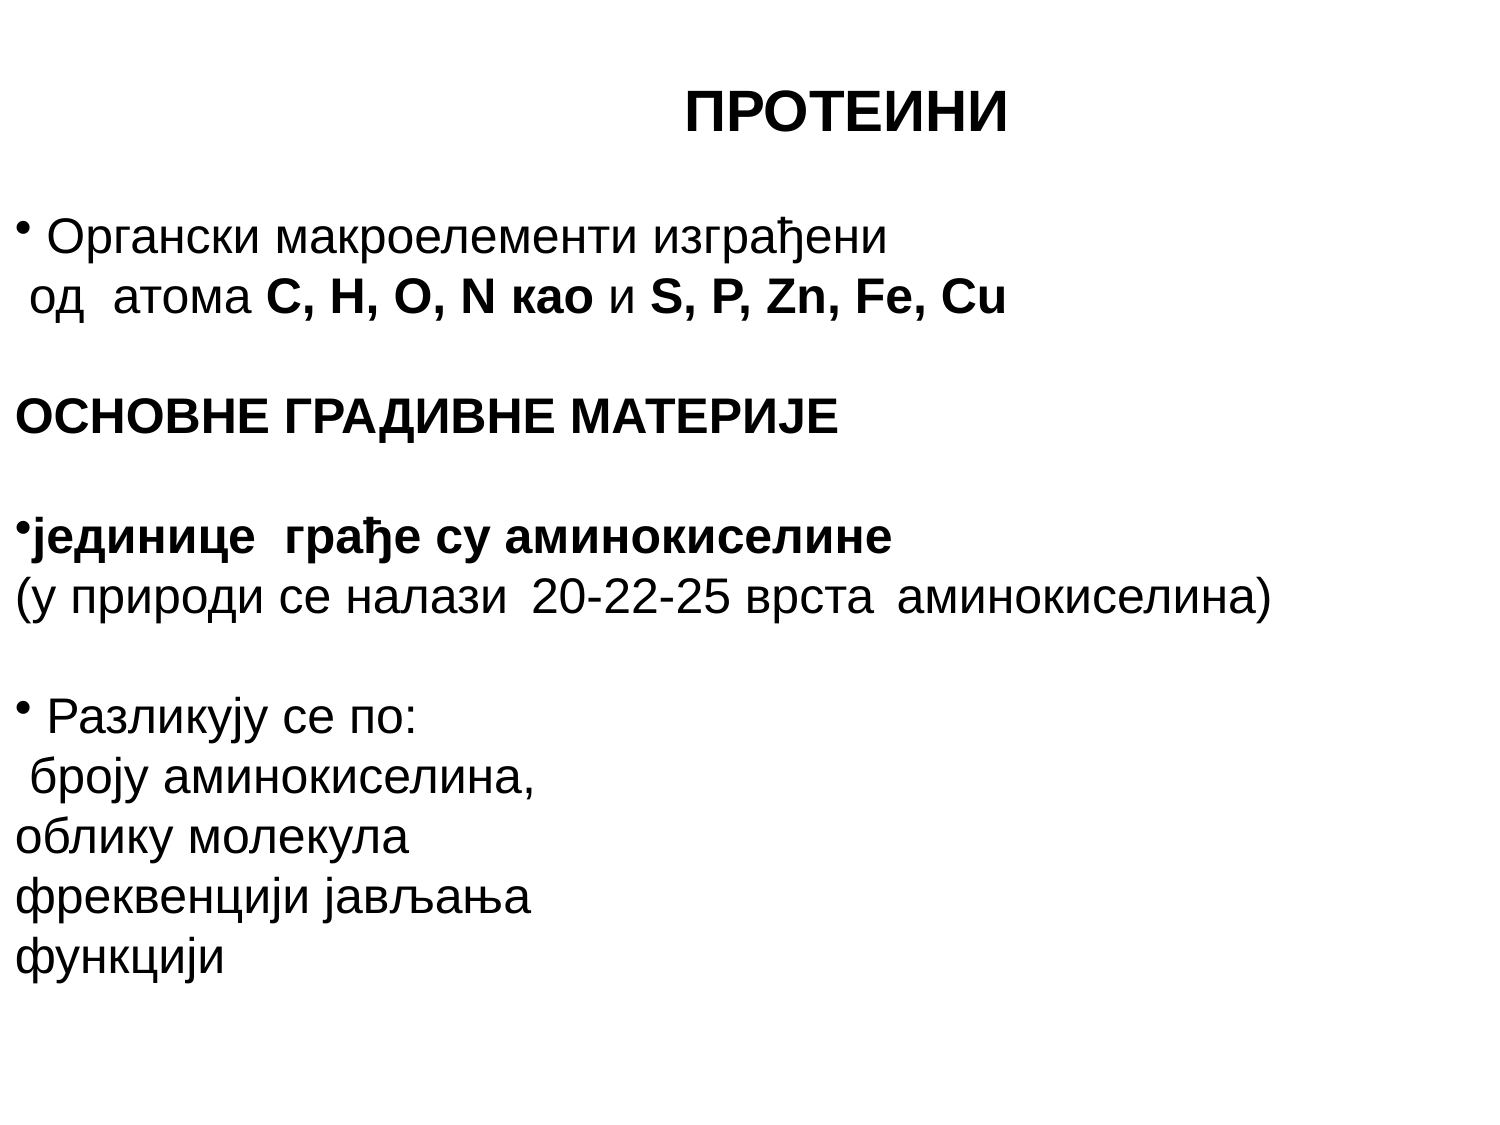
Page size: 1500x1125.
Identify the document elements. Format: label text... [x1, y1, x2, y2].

text_box ПРОТЕИНИ [669, 65, 1025, 151]
text_box Органски макроелементи изграђени од атома C, H, O, N као и S, P, Zn, Fe, Cu ОСНОВНЕ ГРАДИВНЕ МАТЕРИЈЕ јединице грађе су аминокиселине (у природи се налази 20-22-25 врста аминокиселина) Разликују се по: броју аминокиселина, облику молекула фреквенцији јављања функцији [0, 196, 1412, 992]
